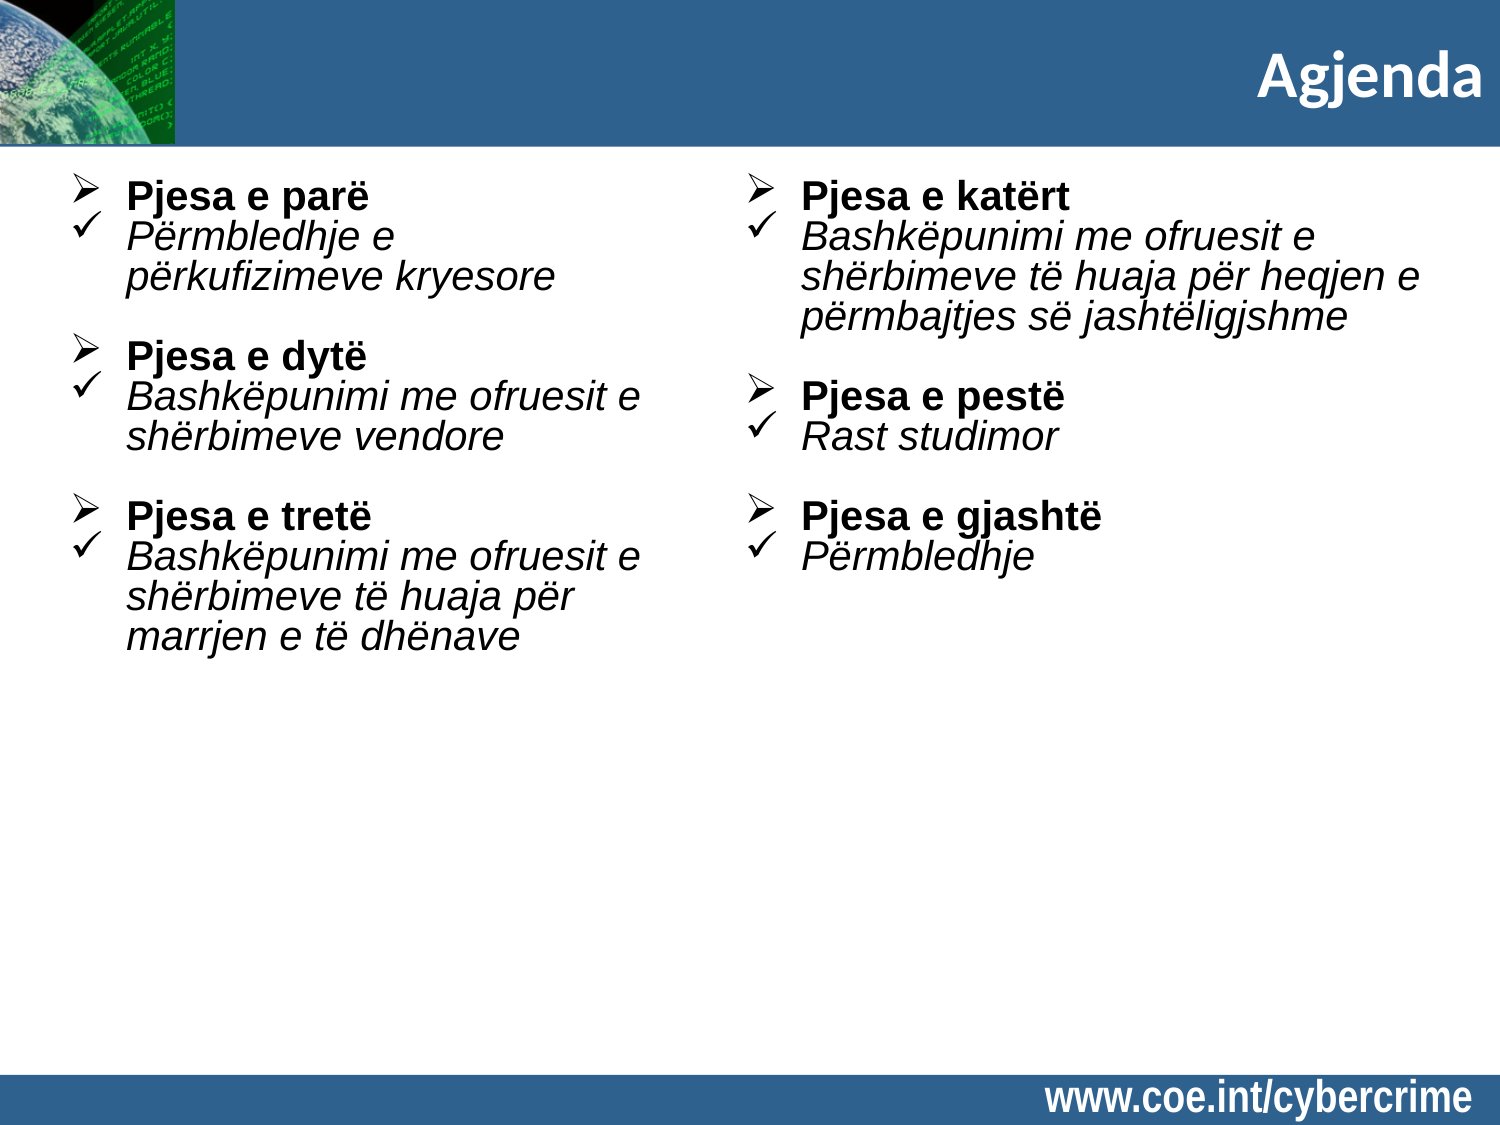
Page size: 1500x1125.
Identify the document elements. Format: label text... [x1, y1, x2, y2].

text_box Agjenda [177, 0, 1500, 149]
text_box Pjesa e parë Përmbledhje e përkufizimeve kryesore Pjesa e dytë Bashkëpunimi me ofruesit e shërbimeve vendore Pjesa e tretë Bashkëpunimi me ofruesit e shërbimeve të huaja për marrjen e të dhënave [55, 171, 678, 666]
picture [0, 0, 175, 144]
text_box Pjesa e katërt Bashkëpunimi me ofruesit e shërbimeve të huaja për heqjen e përmbajtjes së jashtëligjshme Pjesa e pestë Rast studimor Pjesa e gjashtë Përmbledhje [729, 171, 1480, 626]
text_box [0, 1073, 1030, 1125]
text_box www.coe.int/cybercrime [1030, 1059, 1500, 1125]
